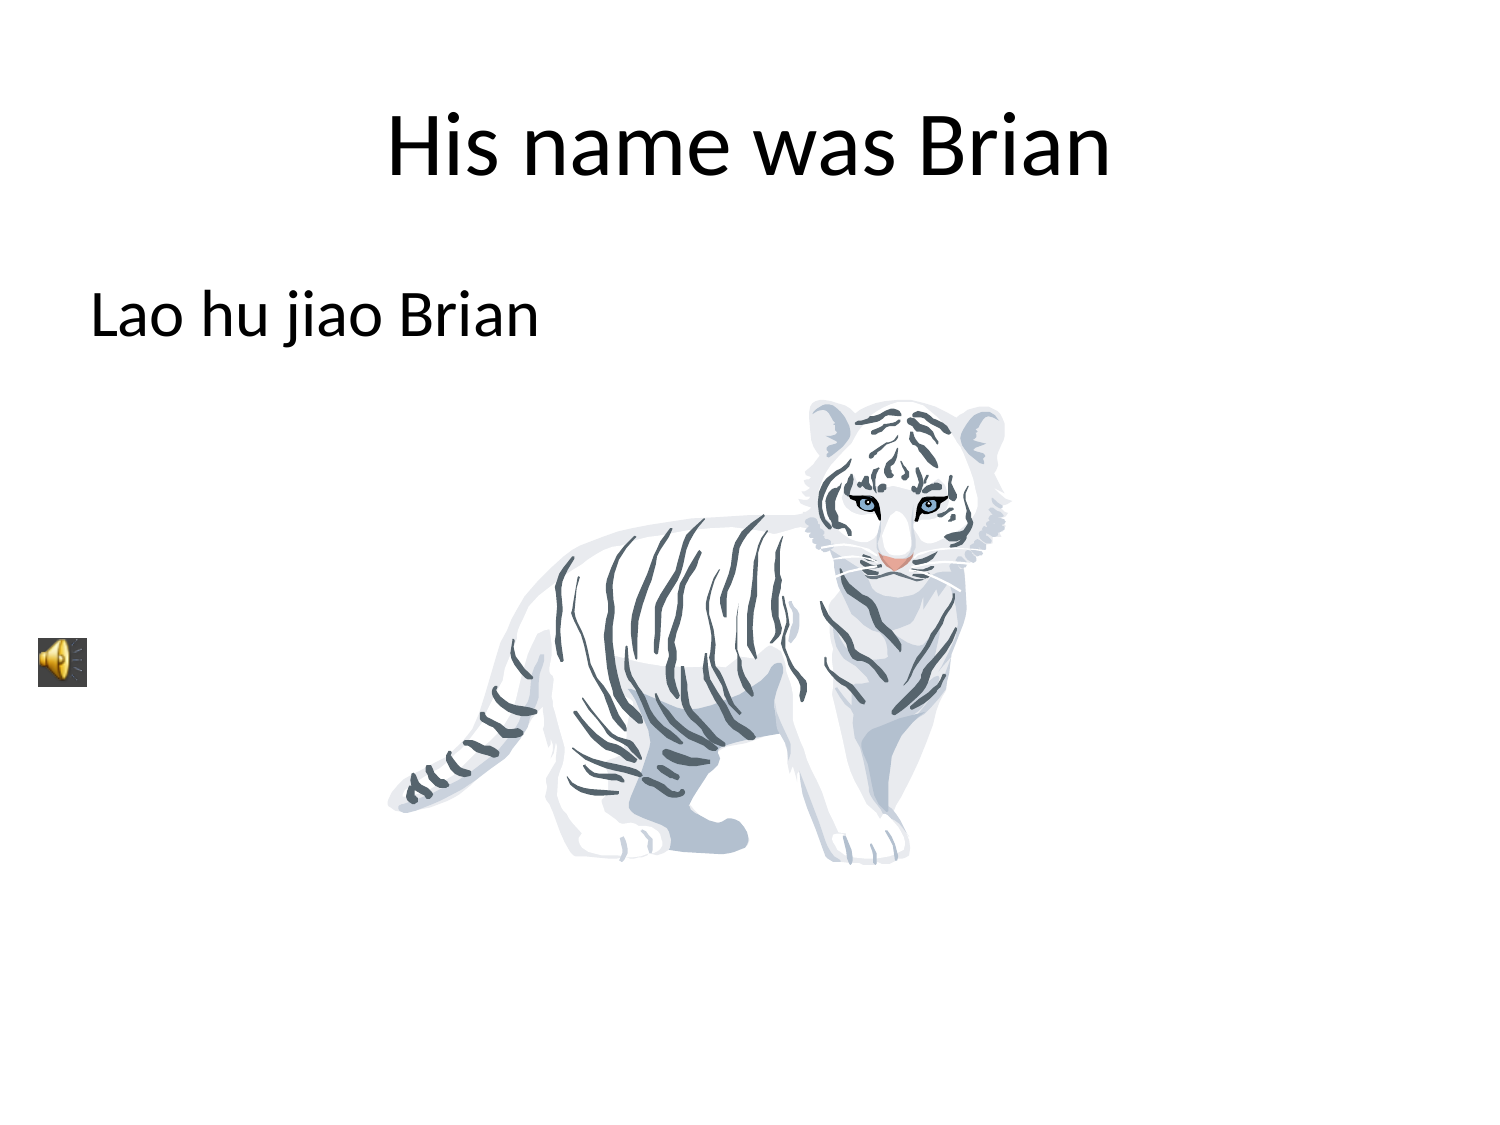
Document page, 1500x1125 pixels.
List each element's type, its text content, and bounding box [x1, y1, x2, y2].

title His name was Brian [75, 45, 1425, 233]
picture [387, 399, 1013, 866]
list Lao hu jiao Brian [75, 262, 1425, 1005]
picture [37, 637, 88, 688]
